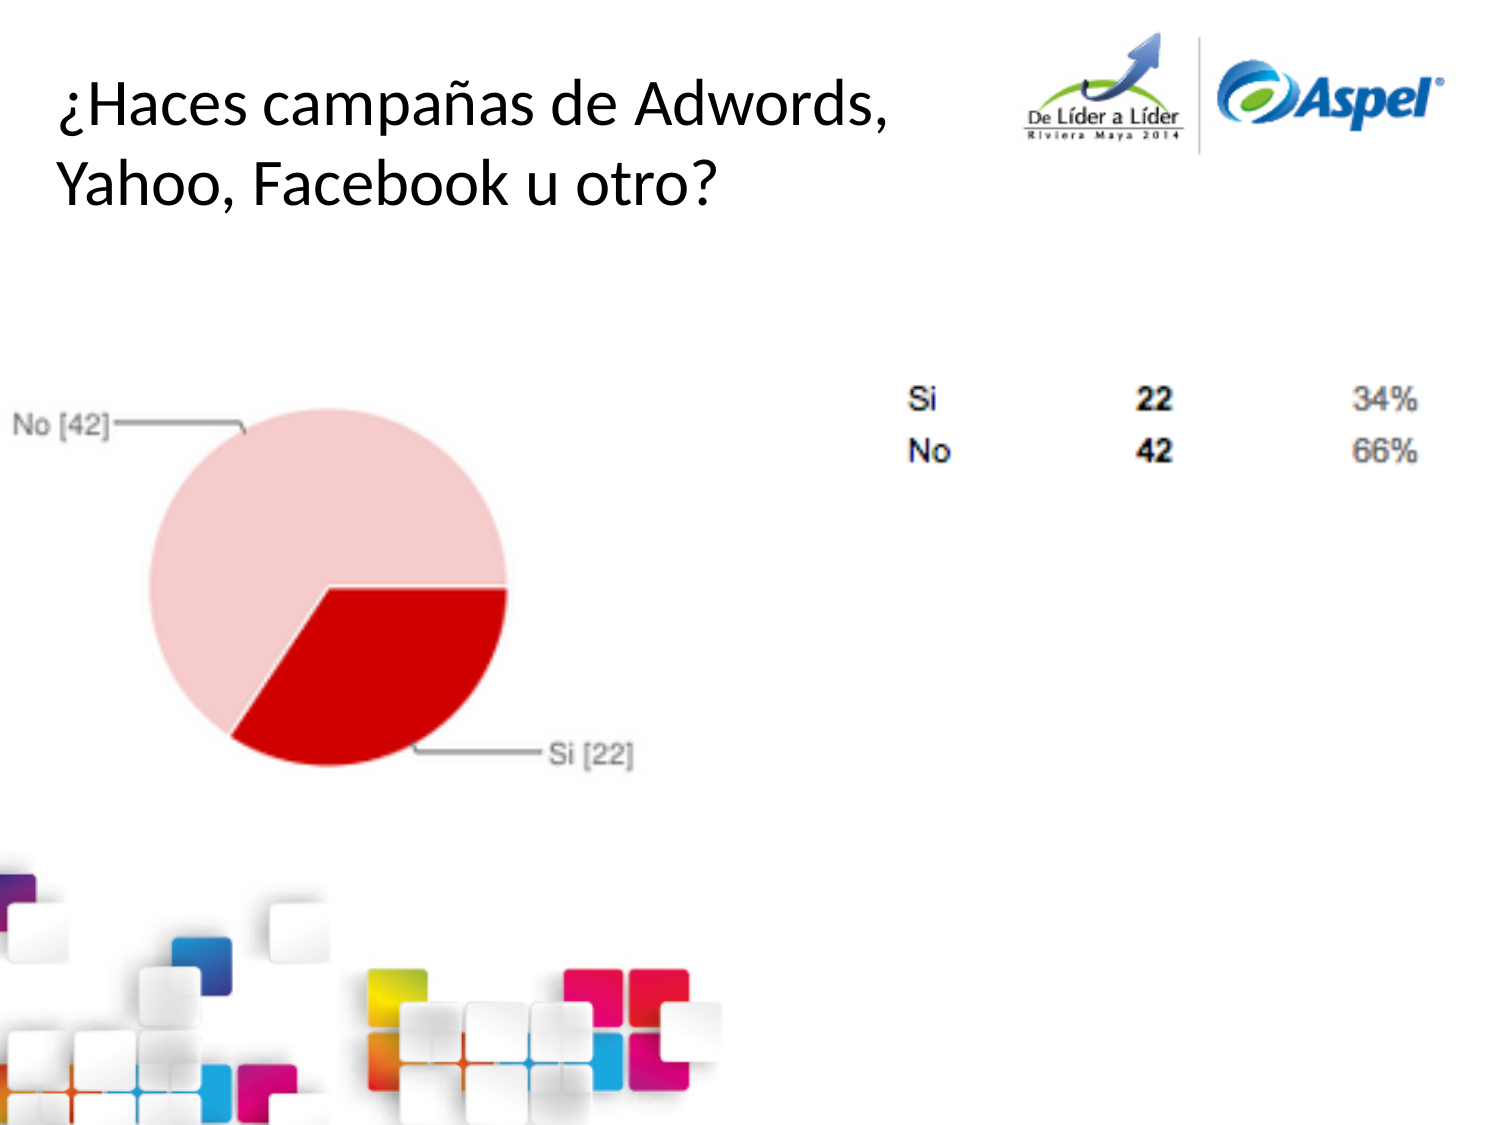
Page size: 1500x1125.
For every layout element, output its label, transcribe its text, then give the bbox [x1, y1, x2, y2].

picture [0, 0, 1500, 178]
title ¿Haces campañas de Adwords, Yahoo, Facebook u otro? [41, 45, 1392, 177]
picture [0, 1006, 1500, 1125]
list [0, 178, 1500, 1006]
